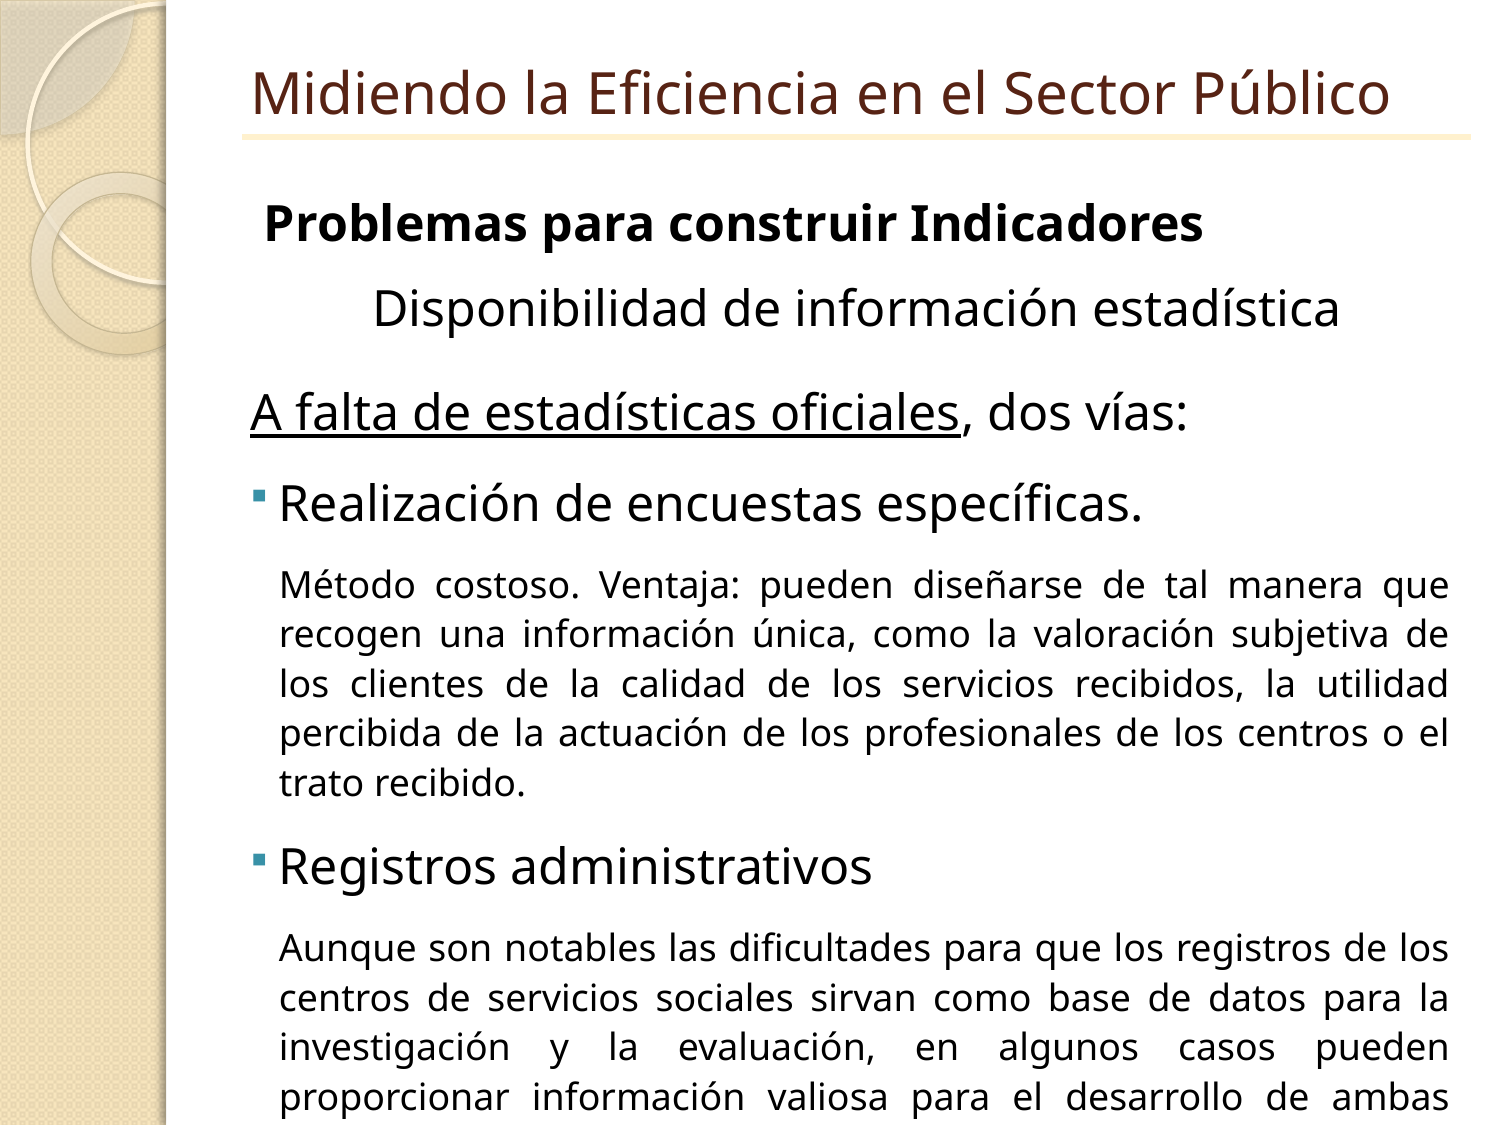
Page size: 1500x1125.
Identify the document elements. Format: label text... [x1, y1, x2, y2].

title Midiendo la Eficiencia en el Sector Público [235, 45, 1466, 138]
list Problemas para construir Indicadores Disponibilidad de información estadística A falta de estadísticas oficiales, dos vías: Realización de encuestas específicas. Método costoso. Ventaja: pueden diseñarse de tal manera que recogen una información única, como la valoración subjetiva de los clientes de la calidad de los servicios recibidos, la utilidad percibida de la actuación de los profesionales de los centros o el trato recibido. Registros administrativos Aunque son notables las dificultades para que los registros de los centros de servicios sociales sirvan como base de datos para la investigación y la evaluación, en algunos casos pueden proporcionar información valiosa para el desarrollo de ambas funciones [235, 184, 1466, 1018]
